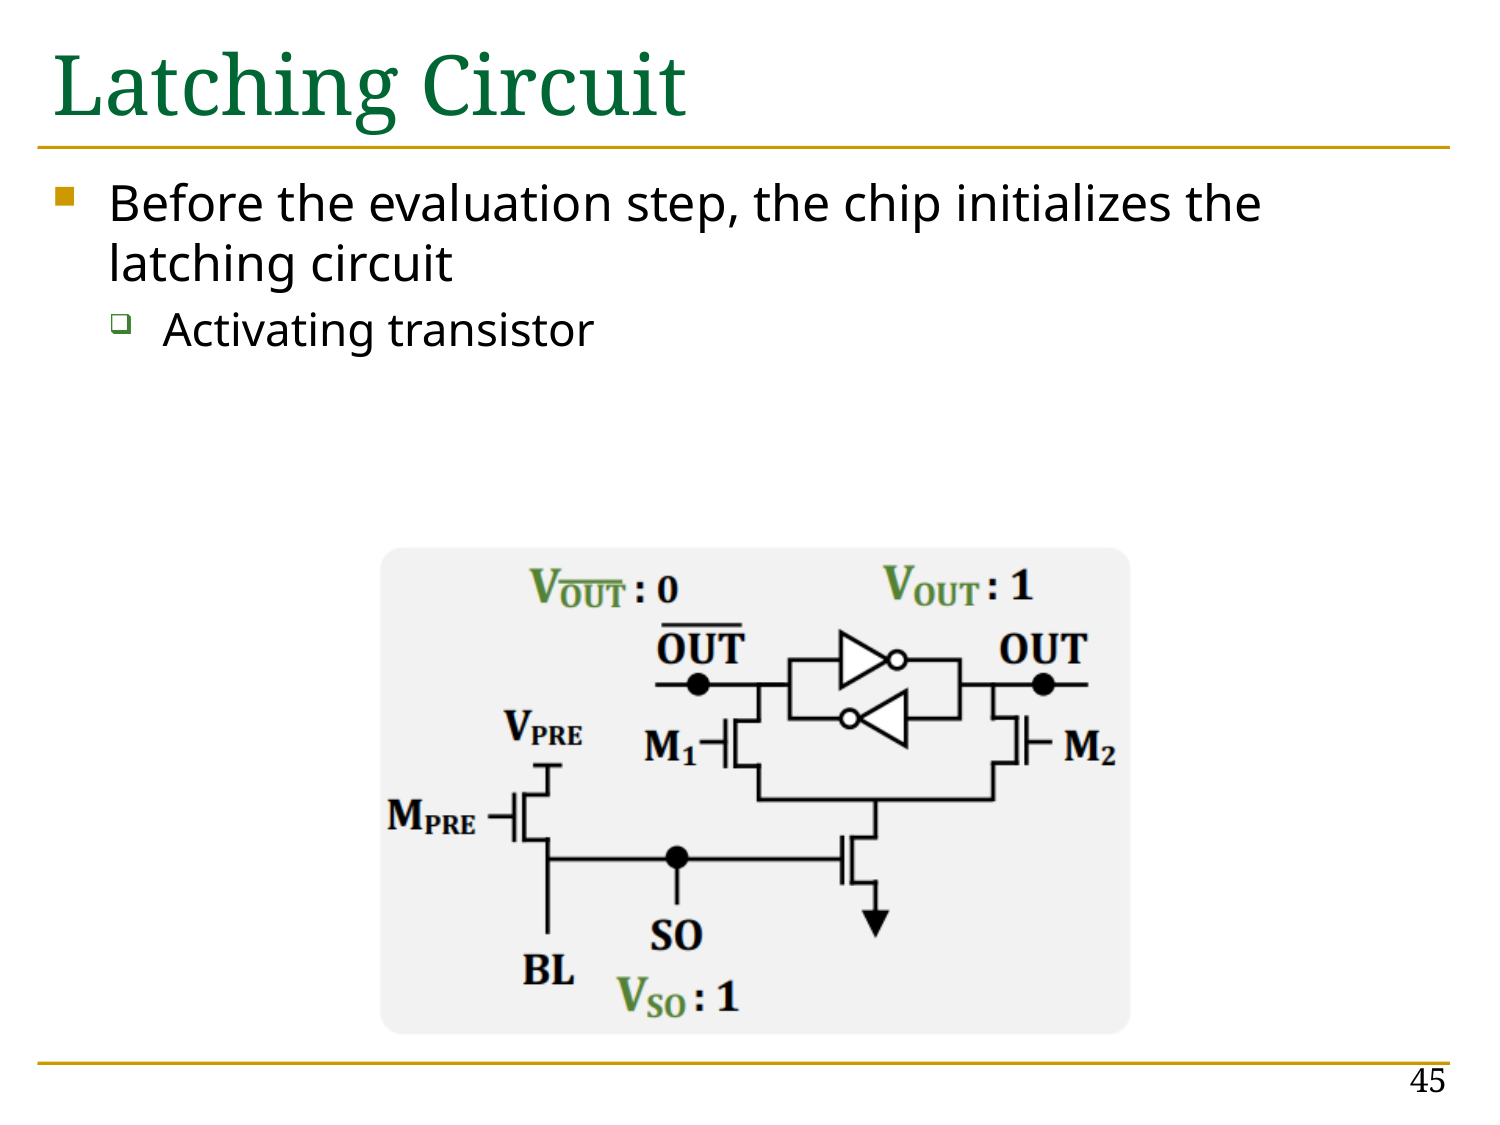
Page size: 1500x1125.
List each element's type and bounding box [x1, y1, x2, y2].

title [37, 24, 1450, 200]
title [117, 189, 132, 200]
picture [308, 512, 1192, 1055]
slide_number [1111, 1036, 1462, 1112]
